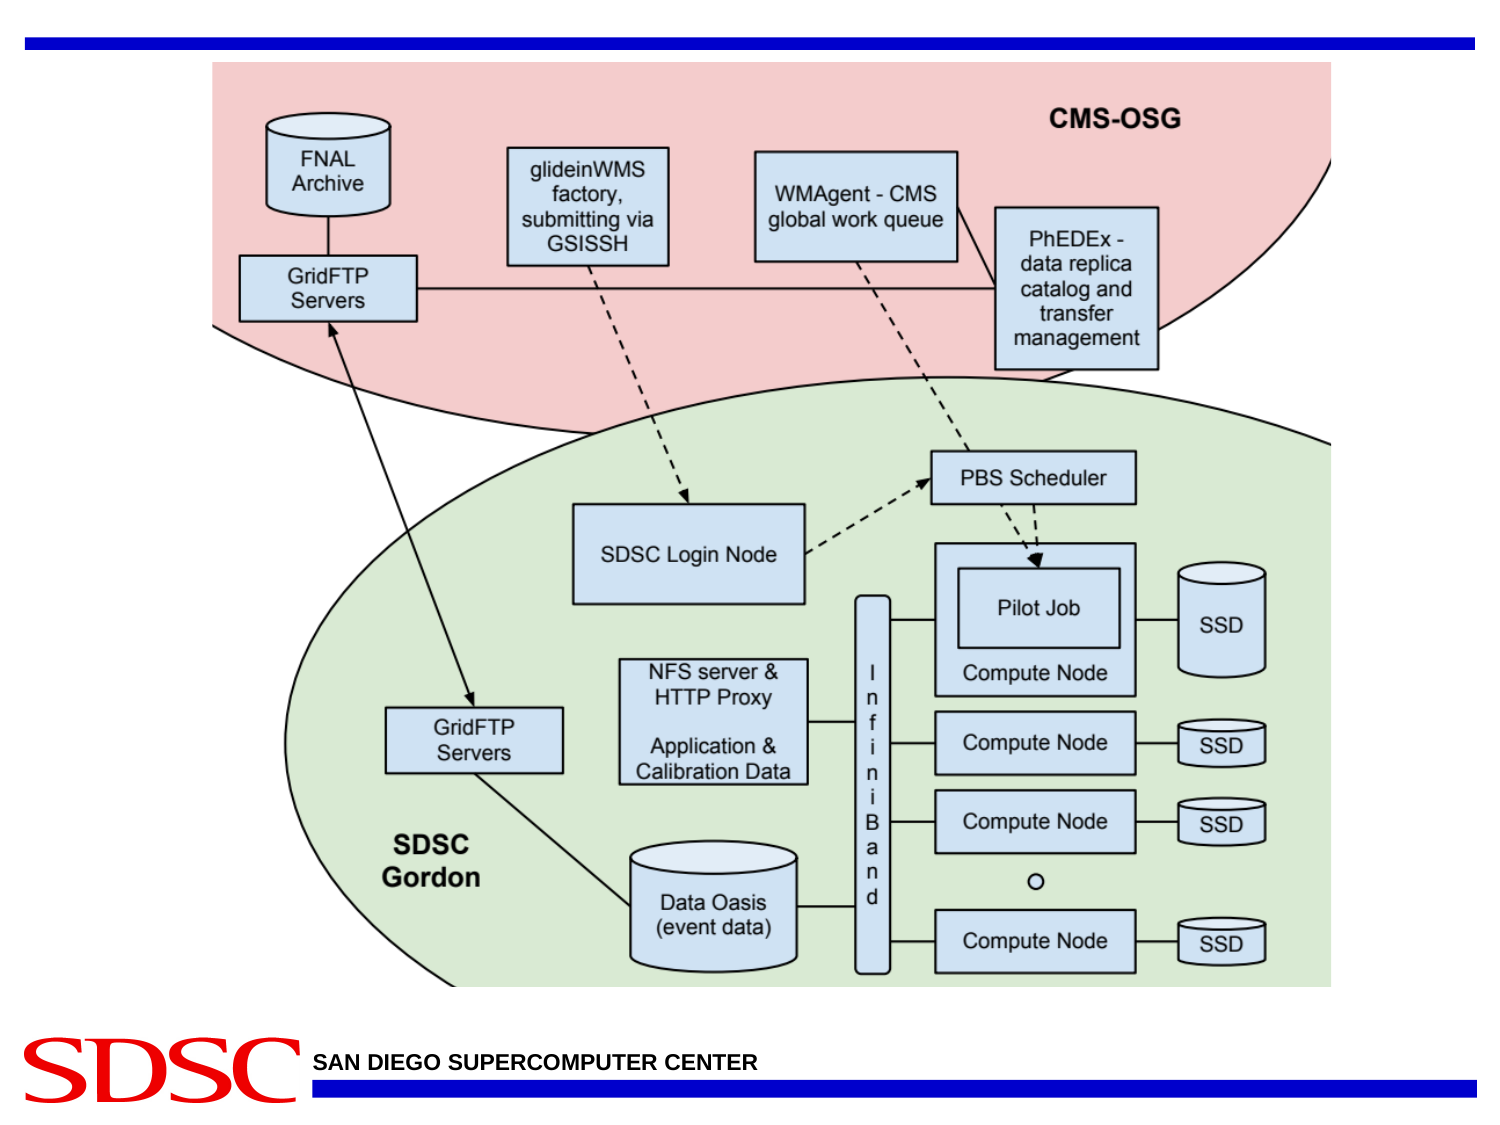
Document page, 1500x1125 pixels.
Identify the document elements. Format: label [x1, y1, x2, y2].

picture [24, 1037, 300, 1103]
picture [212, 62, 1332, 988]
